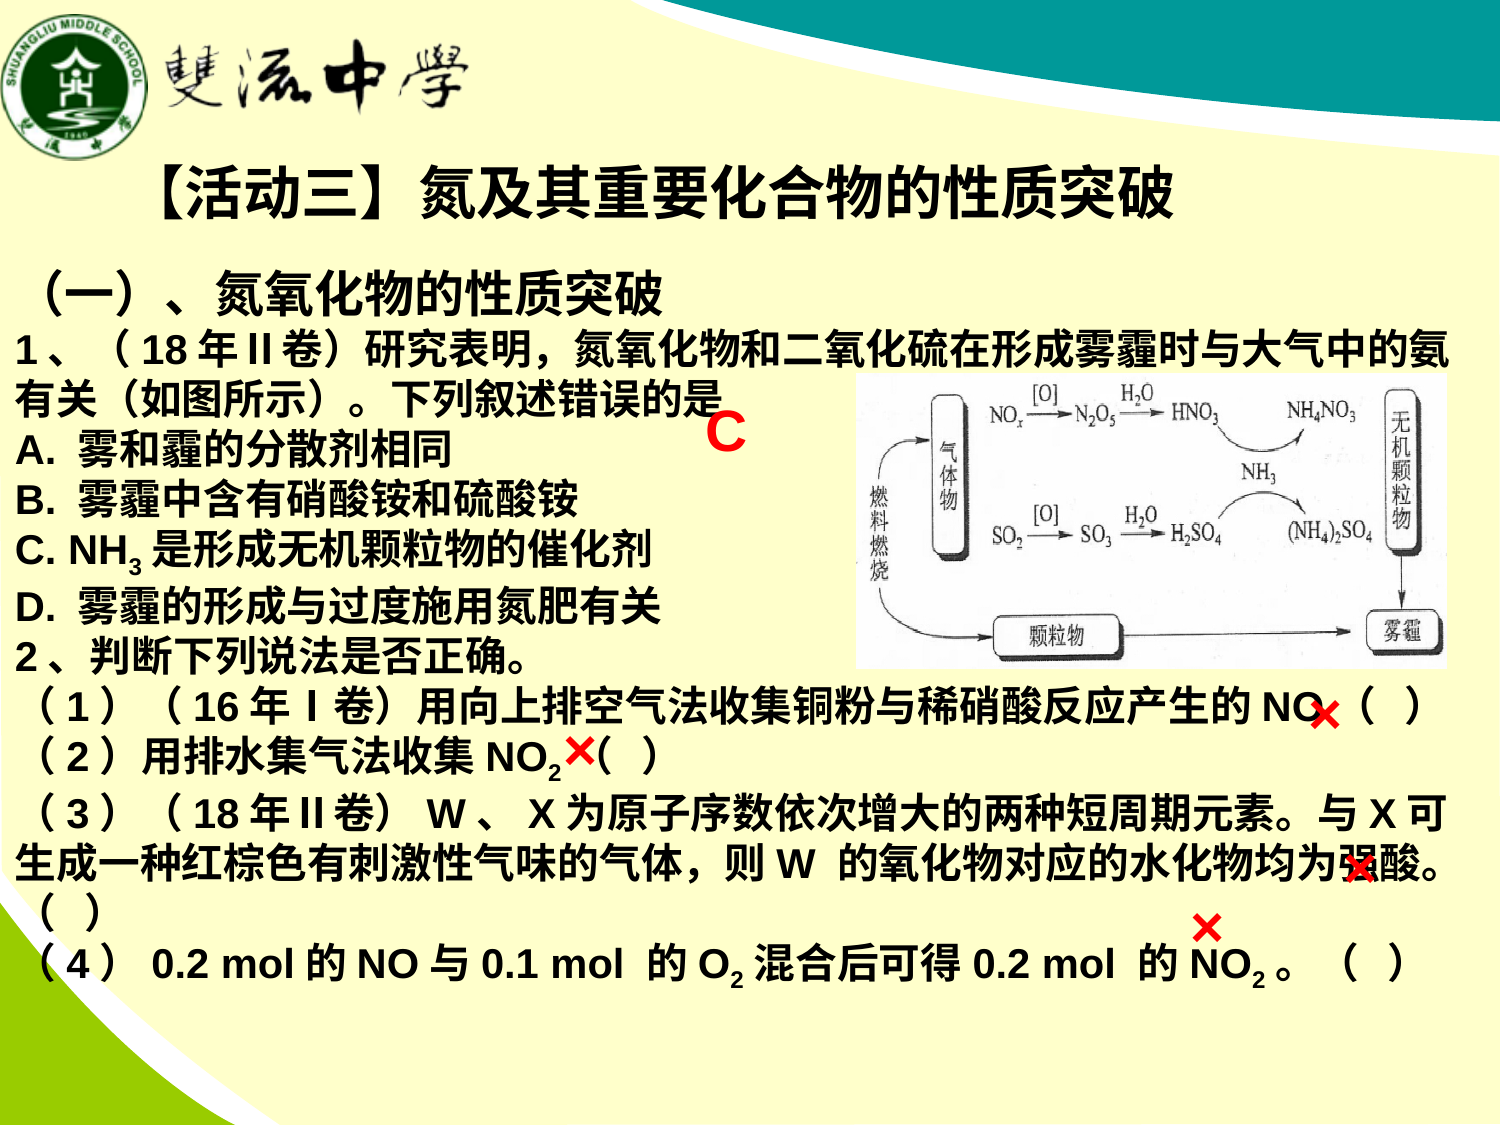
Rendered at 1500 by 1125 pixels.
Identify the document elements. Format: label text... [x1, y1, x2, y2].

text_box × [549, 704, 632, 789]
text_box × [1328, 822, 1412, 908]
text_box （一）、氮氧化物的性质突破 1、（18年Ⅱ卷）研究表明，氮氧化物和二氧化硫在形成雾霾时与大气中的氨有关（如图所示）。下列叙述错误的是 A. 雾和霾的分散剂相同 B. 雾霾中含有硝酸铵和硫酸铵 C. NH3是形成无机颗粒物的催化剂 D. 雾霾的形成与过度施用氮肥有关 2、判断下列说法是否正确。 （1）（16年Ⅰ卷）用向上排空气法收集铜粉与稀硝酸反应产生的NO（ ） （2）用排水集气法收集NO2（ ） （3）（18年Ⅱ卷）W、X为原子序数依次增大的两种短周期元素。与X可生成一种红棕色有刺激性气味的气体，则W 的氧化物对应的水化物均为强酸。（ ） （4）0.2 mol的NO与0.1 mol 的O2混合后可得0.2 mol 的NO2。（ ） [0, 255, 1500, 1001]
picture [0, 14, 148, 161]
picture [159, 21, 491, 138]
text_box C [690, 385, 774, 471]
picture [856, 373, 1448, 670]
text_box × [1175, 881, 1258, 967]
text_box × [1293, 678, 1377, 754]
text_box 【活动三】氮及其重要化合物的性质突破 [112, 149, 1471, 234]
